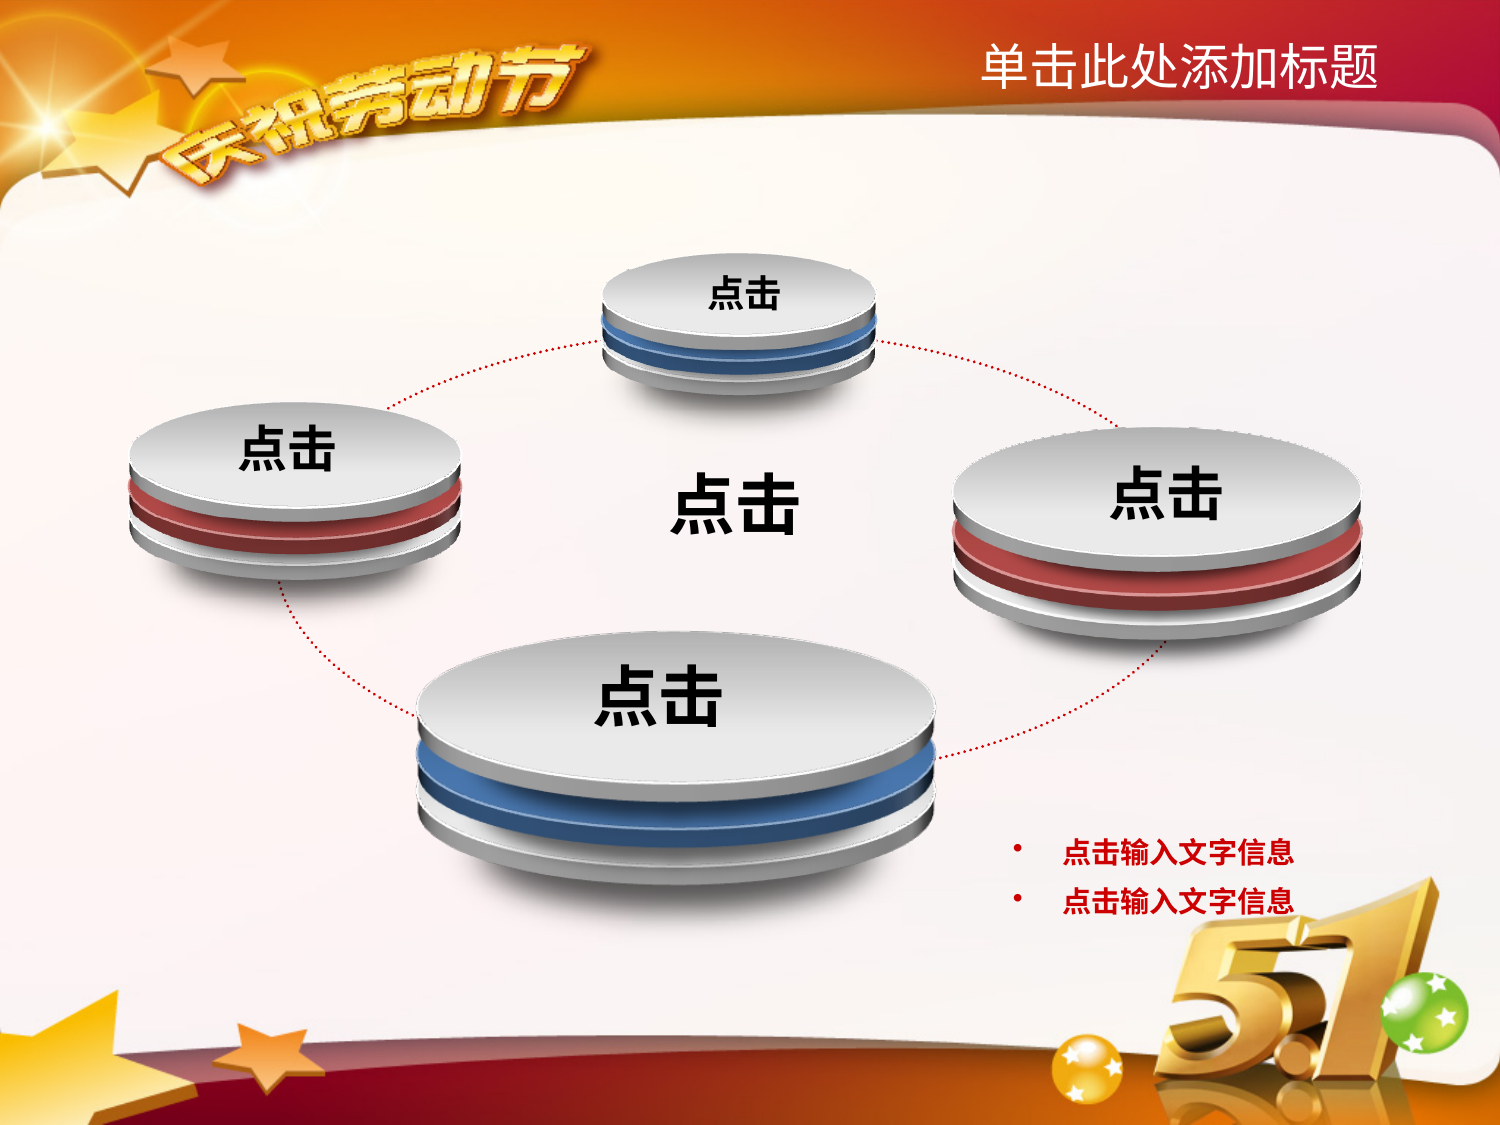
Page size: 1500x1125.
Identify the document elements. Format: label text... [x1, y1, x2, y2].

text_box [893, 343, 1113, 455]
text_box 点击 [488, 455, 945, 551]
text_box 单击此处添加标题 [425, 19, 1395, 113]
picture [0, 0, 1500, 1125]
text_box [944, 684, 1106, 757]
text_box [409, 343, 945, 631]
text_box [314, 646, 407, 713]
text_box 点击输入文字信息 点击输入文字信息 [998, 826, 1461, 927]
